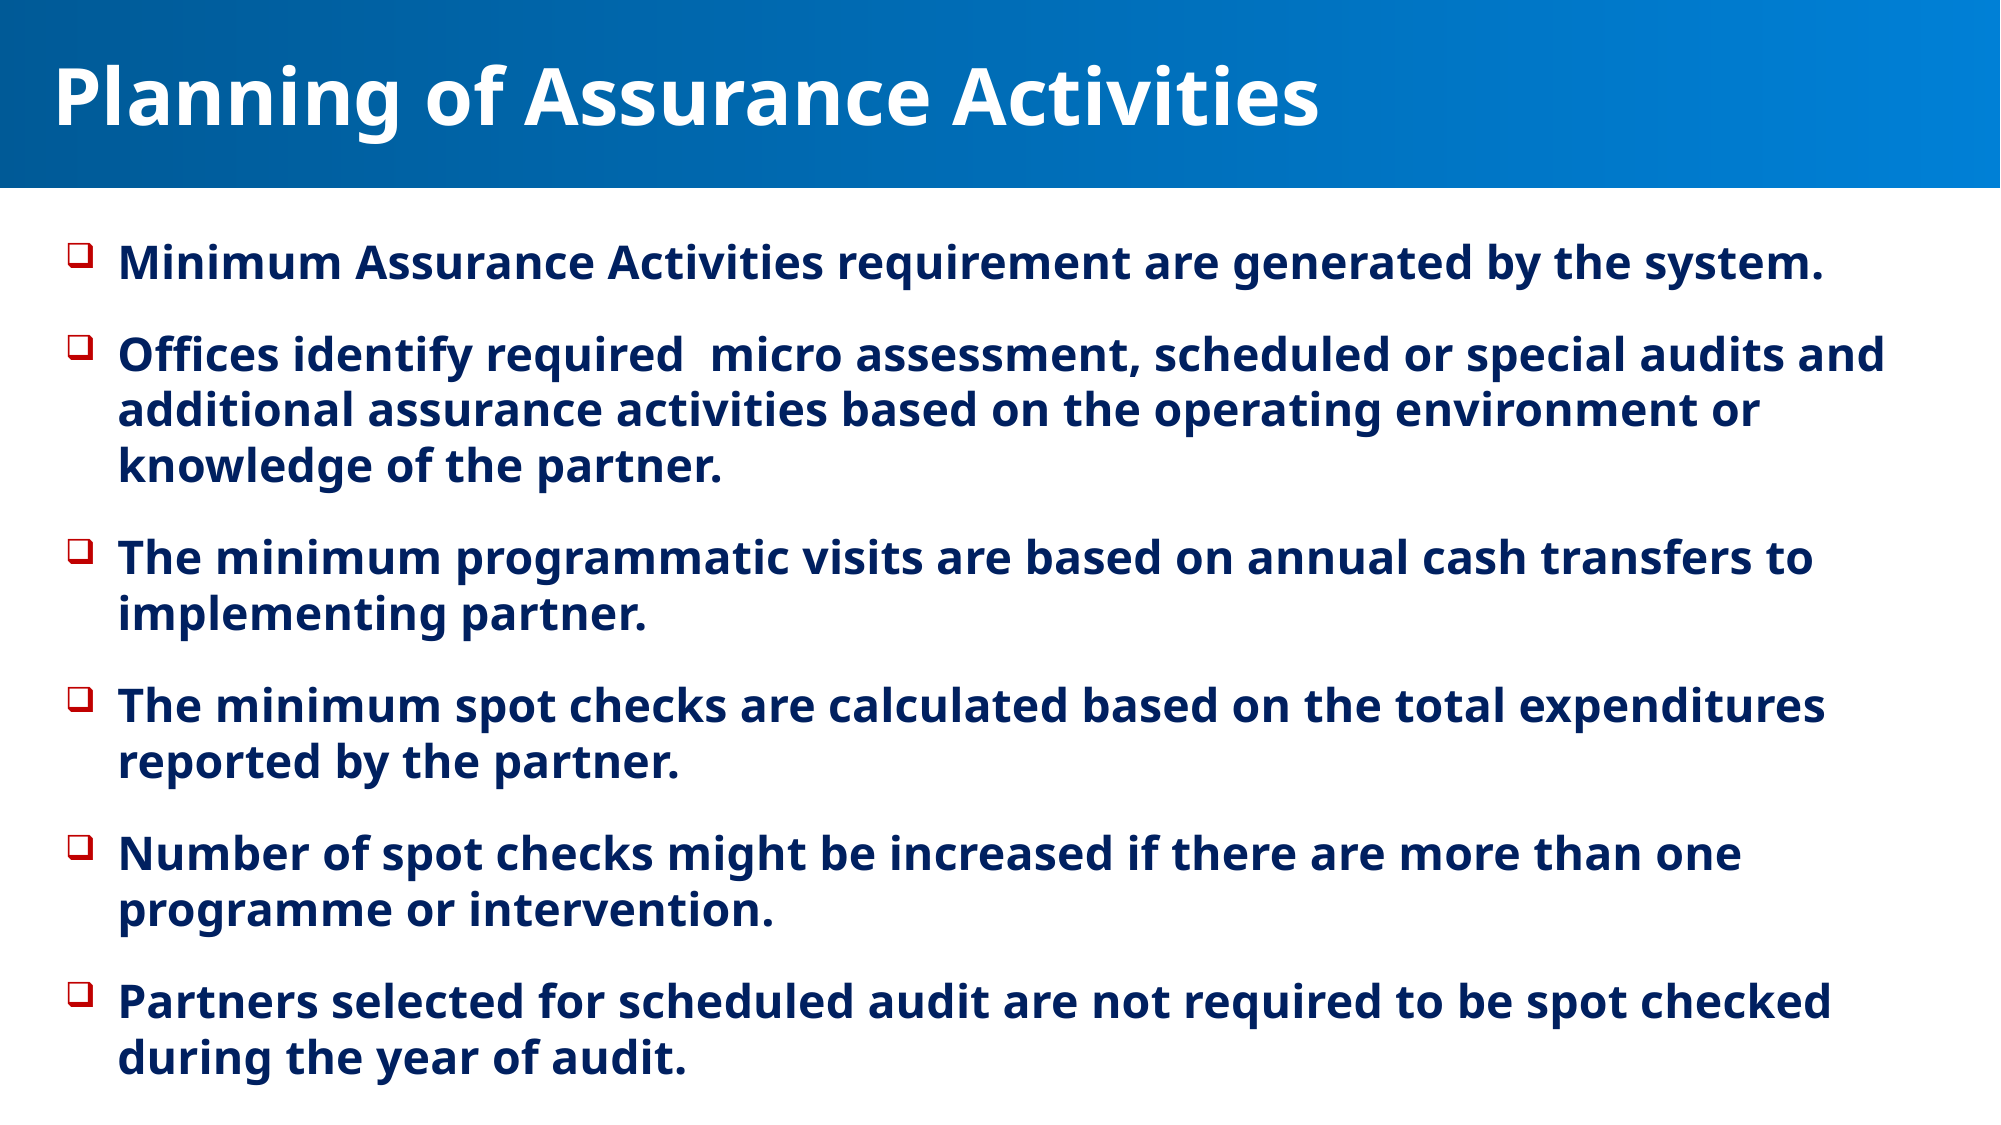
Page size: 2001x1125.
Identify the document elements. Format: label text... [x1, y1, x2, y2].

title Planning of Assurance Activities [0, 0, 2000, 191]
list Minimum Assurance Activities requirement are generated by the system. Offices identify required micro assessment, scheduled or special audits and additional assurance activities based on the operating environment or knowledge of the partner. The minimum programmatic visits are based on annual cash transfers to implementing partner. The minimum spot checks are calculated based on the total expenditures reported by the partner. Number of spot checks might be increased if there are more than one programme or intervention. Partners selected for scheduled audit are not required to be spot checked during the year of audit. [50, 224, 1917, 1093]
